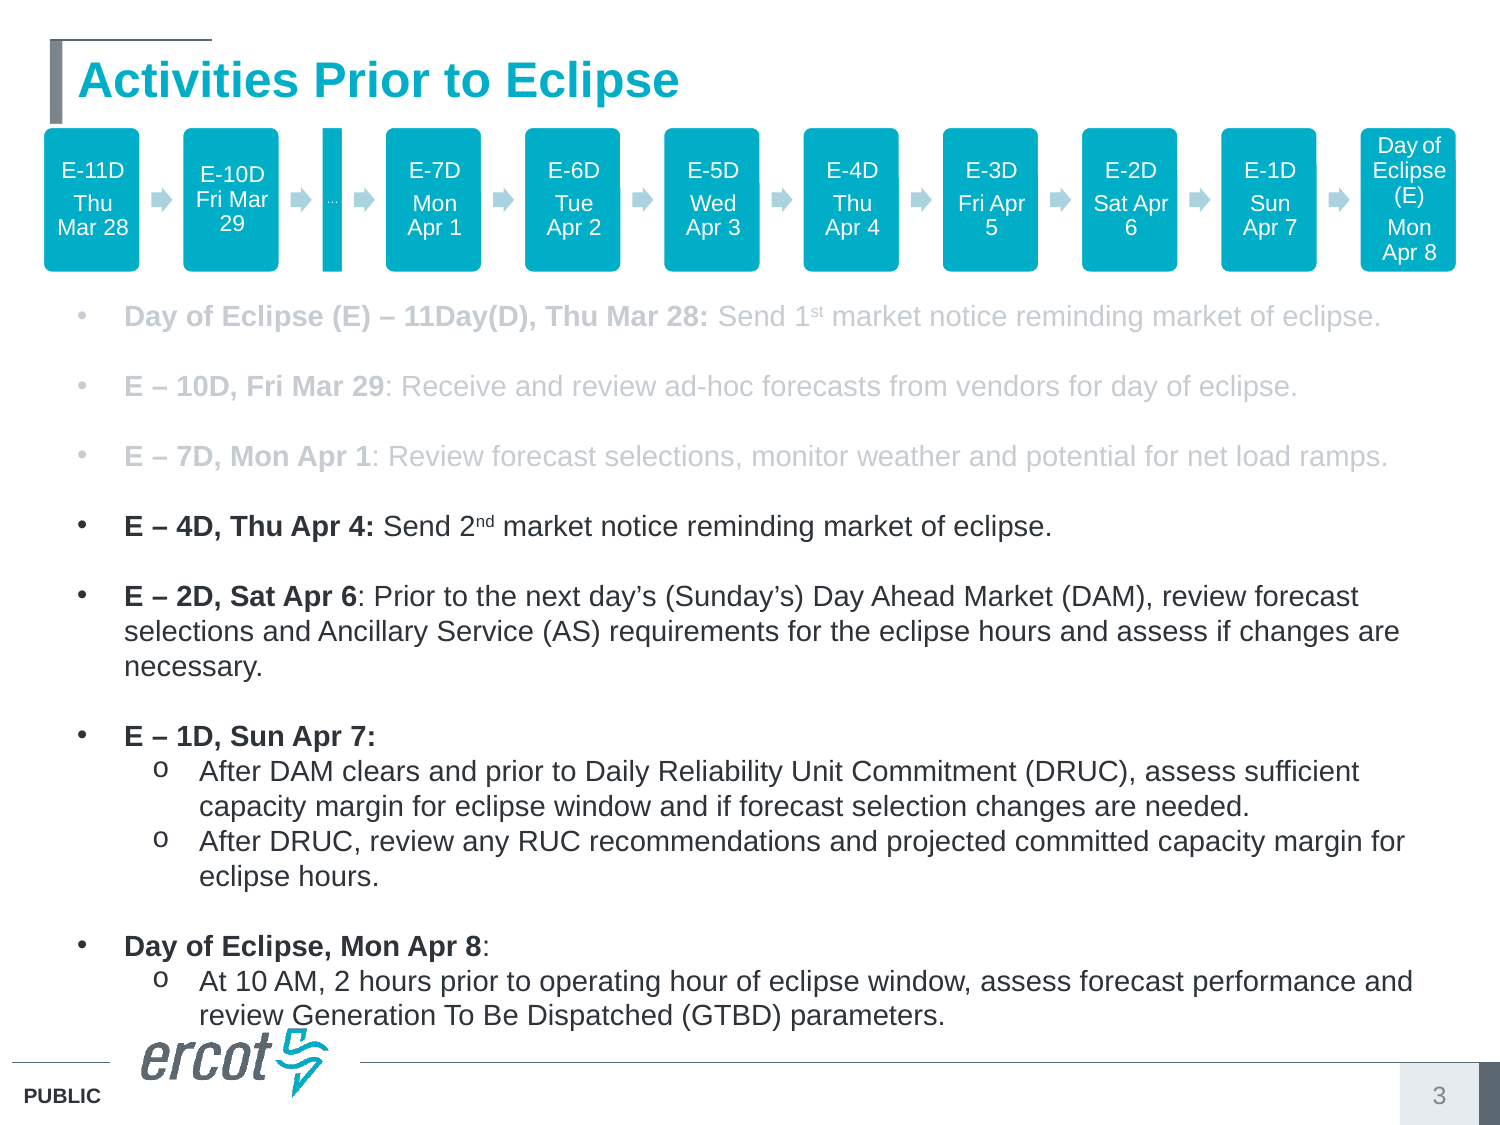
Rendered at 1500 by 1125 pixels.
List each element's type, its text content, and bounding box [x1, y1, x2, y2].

text_box Day of Eclipse (E) – 11Day(D), Thu Mar 28: Send 1st market notice reminding market of eclipse. E – 10D, Fri Mar 29: Receive and review ad-hoc forecasts from vendors for day of eclipse. E – 7D, Mon Apr 1: Review forecast selections, monitor weather and potential for net load ramps. E – 4D, Thu Apr 4: Send 2nd market notice reminding market of eclipse. E – 2D, Sat Apr 6: Prior to the next day’s (Sunday’s) Day Ahead Market (DAM), review forecast selections and Ancillary Service (AS) requirements for the eclipse hours and assess if changes are necessary. E – 1D, Sun Apr 7: After DAM clears and prior to Daily Reliability Unit Commitment (DRUC), assess sufficient capacity margin for eclipse window and if forecast selection changes are needed. After DRUC, review any RUC recommendations and projected committed capacity margin for eclipse hours. Day of Eclipse, Mon Apr 8: At 10 AM, 2 hours prior to operating hour of eclipse window, assess forecast performance and review Generation To Be Dispatched (GTBD) parameters. [62, 290, 1459, 1040]
picture [137, 1040, 332, 1100]
slide_number 3 [1400, 1076, 1480, 1113]
title Activities Prior to Eclipse [62, 39, 1450, 118]
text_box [41, 120, 1459, 280]
